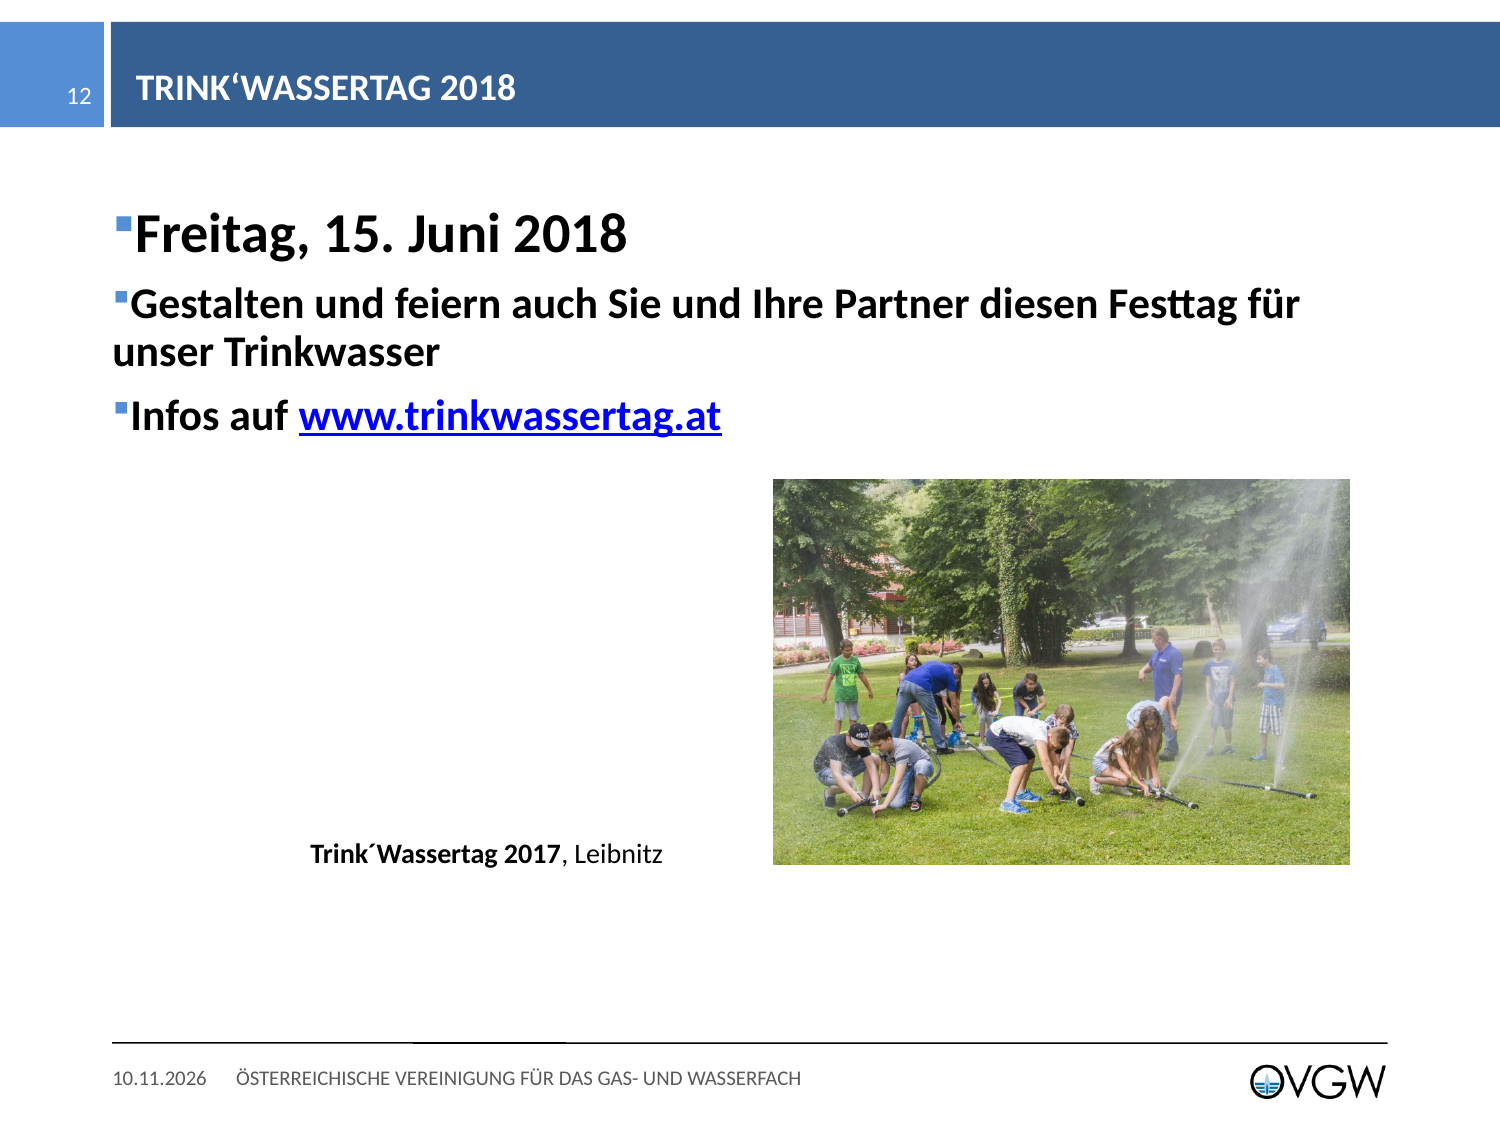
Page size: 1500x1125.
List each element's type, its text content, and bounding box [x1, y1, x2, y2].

footer ÖSTERREICHISCHE VEREINIGUNG FÜR DAS GAS- UND WASSERFACH [236, 1059, 1003, 1095]
picture [772, 479, 1351, 865]
slide_number 12 [16, 64, 92, 125]
picture [1238, 1054, 1397, 1109]
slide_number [112, 1059, 230, 1095]
title TRINK‘WASSERTAG 2018 [112, 45, 1483, 126]
list Freitag, 15. Juni 2018 Gestalten und feiern auch Sie und Ihre Partner diesen Festtag für unser Trinkwasser Infos auf www.trinkwassertag.at [112, 196, 1407, 1024]
text_box Trink´Wassertag 2017, Leibnitz [295, 828, 702, 877]
